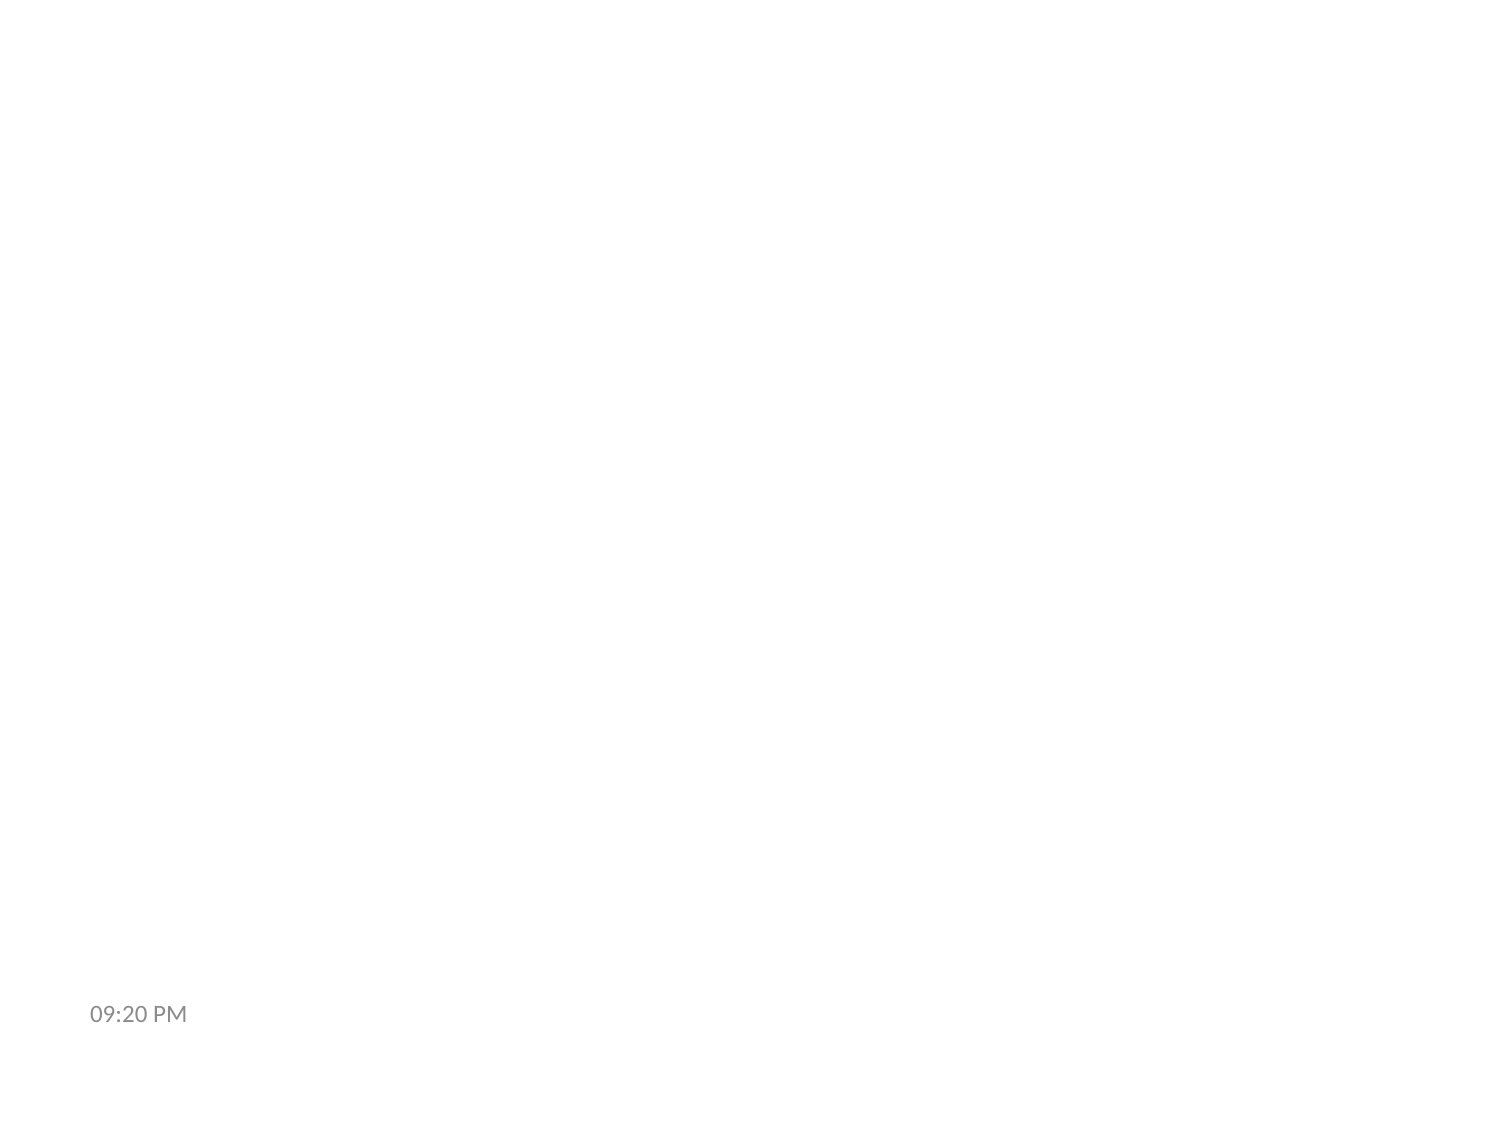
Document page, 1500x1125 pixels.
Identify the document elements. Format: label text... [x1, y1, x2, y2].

text_box 3:35 PM [75, 982, 425, 1043]
